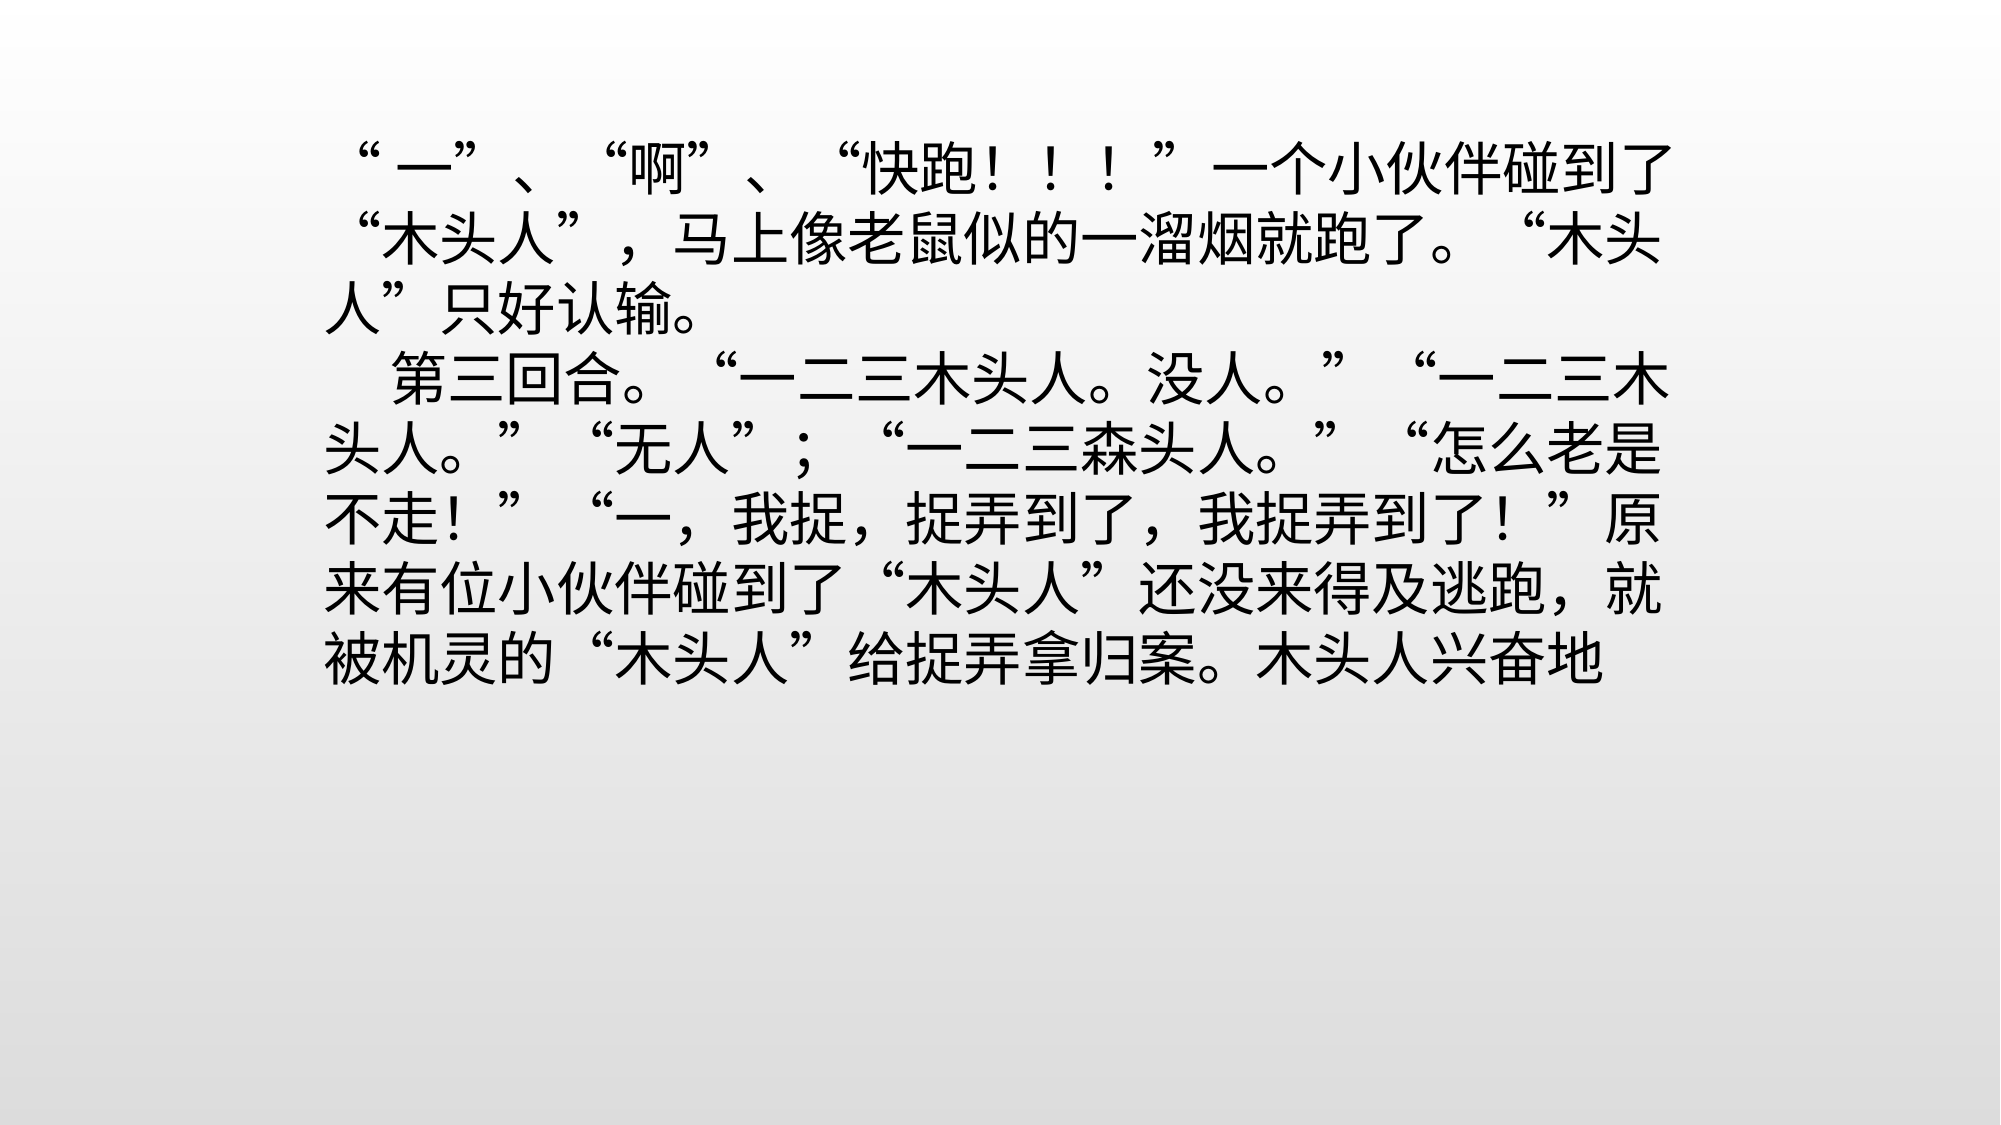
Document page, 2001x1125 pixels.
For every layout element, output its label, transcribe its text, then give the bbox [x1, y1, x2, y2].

text_box “一”、“啊”、“快跑！！！”一个小伙伴碰到了 “木头人”，马上像老鼠似的一溜烟就跑了。“木头人”只好认输。 第三回合。“一二三木头人。没人。”“一二三木头人。”“无人”；“一二三森头人。”“怎么老是不走！”“一，我捉，捉弄到了，我捉弄到了！”原来有位小伙伴碰到了“木头人”还没来得及逃跑，就被机灵的“木头人”给捉弄拿归案。木头人兴奋地 [308, 124, 1701, 700]
